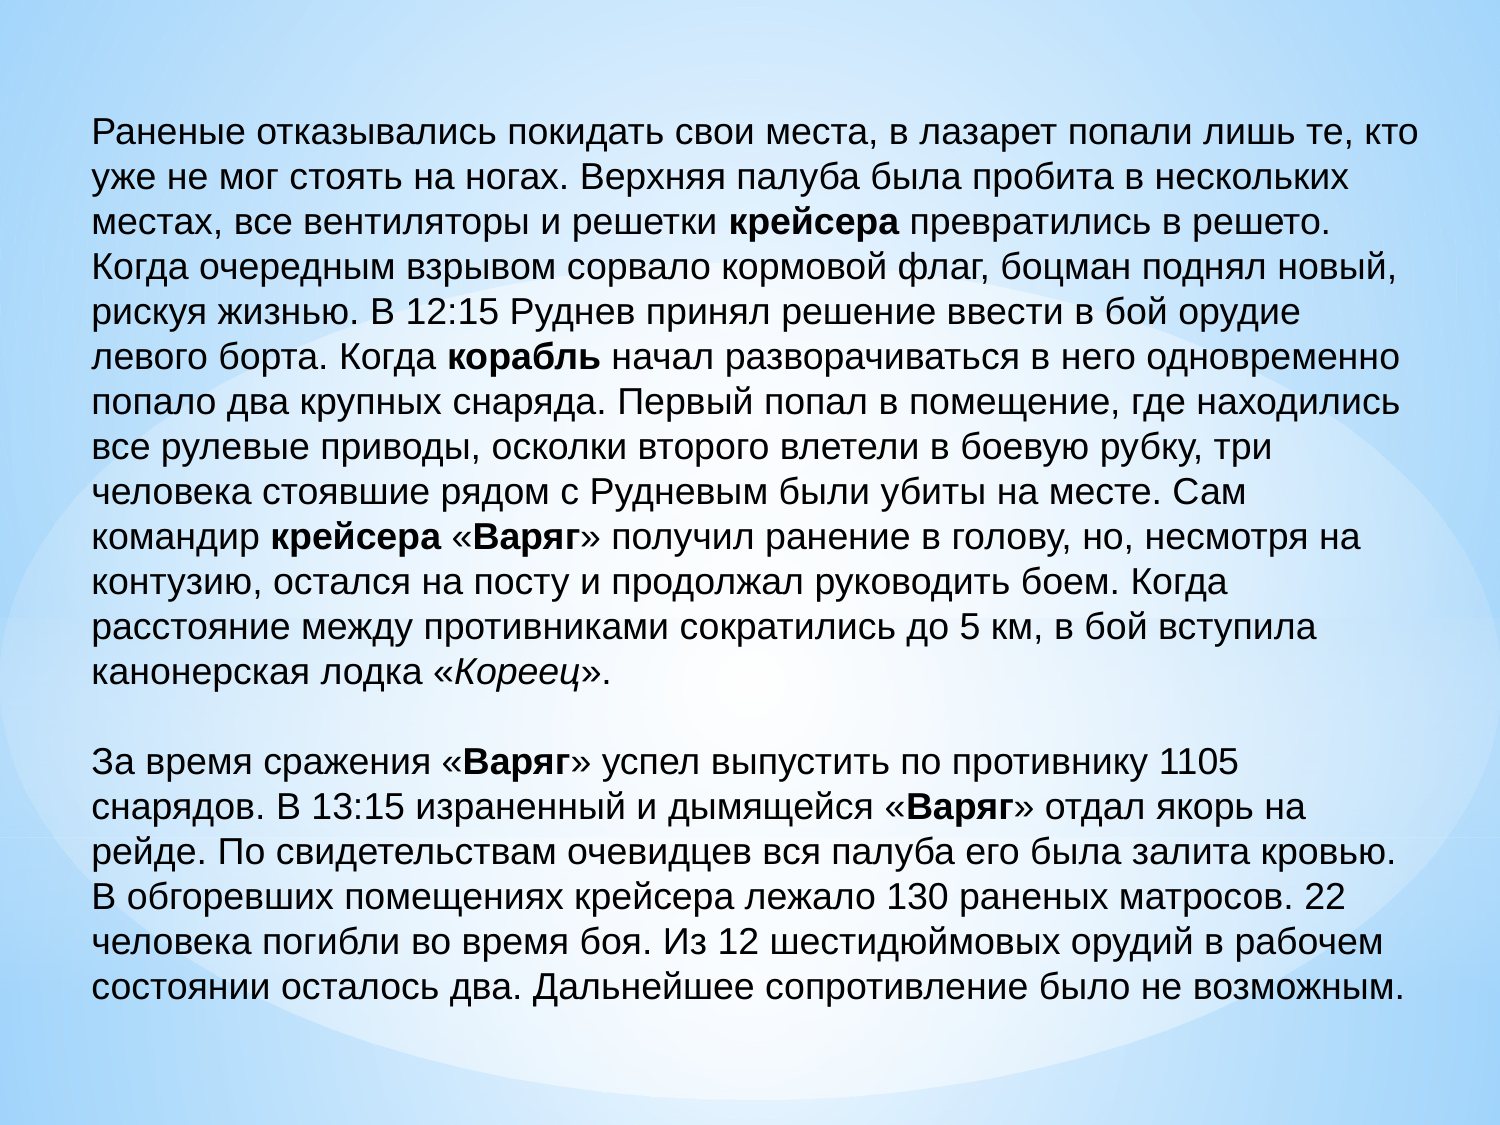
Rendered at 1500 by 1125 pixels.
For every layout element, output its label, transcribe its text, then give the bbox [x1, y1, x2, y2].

text_box Раненые отказывались покидать свои места, в лазарет попали лишь те, кто уже не мог стоять на ногах. Верхняя палуба была пробита в нескольких местах, все вентиляторы и решетки крейсера превратились в решето. Когда очередным взрывом сорвало кормовой флаг, боцман поднял новый, рискуя жизнью. В 12:15 Руднев принял решение ввести в бой орудие левого борта. Когда корабль начал разворачиваться в него одновременно попало два крупных снаряда. Первый попал в помещение, где находились все рулевые приводы, осколки второго влетели в боевую рубку, три человека стоявшие рядом с Рудневым были убиты на месте. Сам командир крейсера «Варяг» получил ранение в голову, но, несмотря на контузию, остался на посту и продолжал руководить боем. Когда расстояние между противниками сократились до 5 км, в бой вступила канонерская лодка «Кореец». За время сражения «Варяг» успел выпустить по противнику 1105 снарядов. В 13:15 израненный и дымящейся «Варяг» отдал якорь на рейде. По свидетельствам очевидцев вся палуба его была залита кровью. В обгоревших помещениях крейсера лежало 130 раненых матросов. 22 человека погибли во время боя. Из 12 шестидюймовых орудий в рабочем состоянии осталось два. Дальнейшее сопротивление было не возможным. [76, 9, 1436, 1015]
